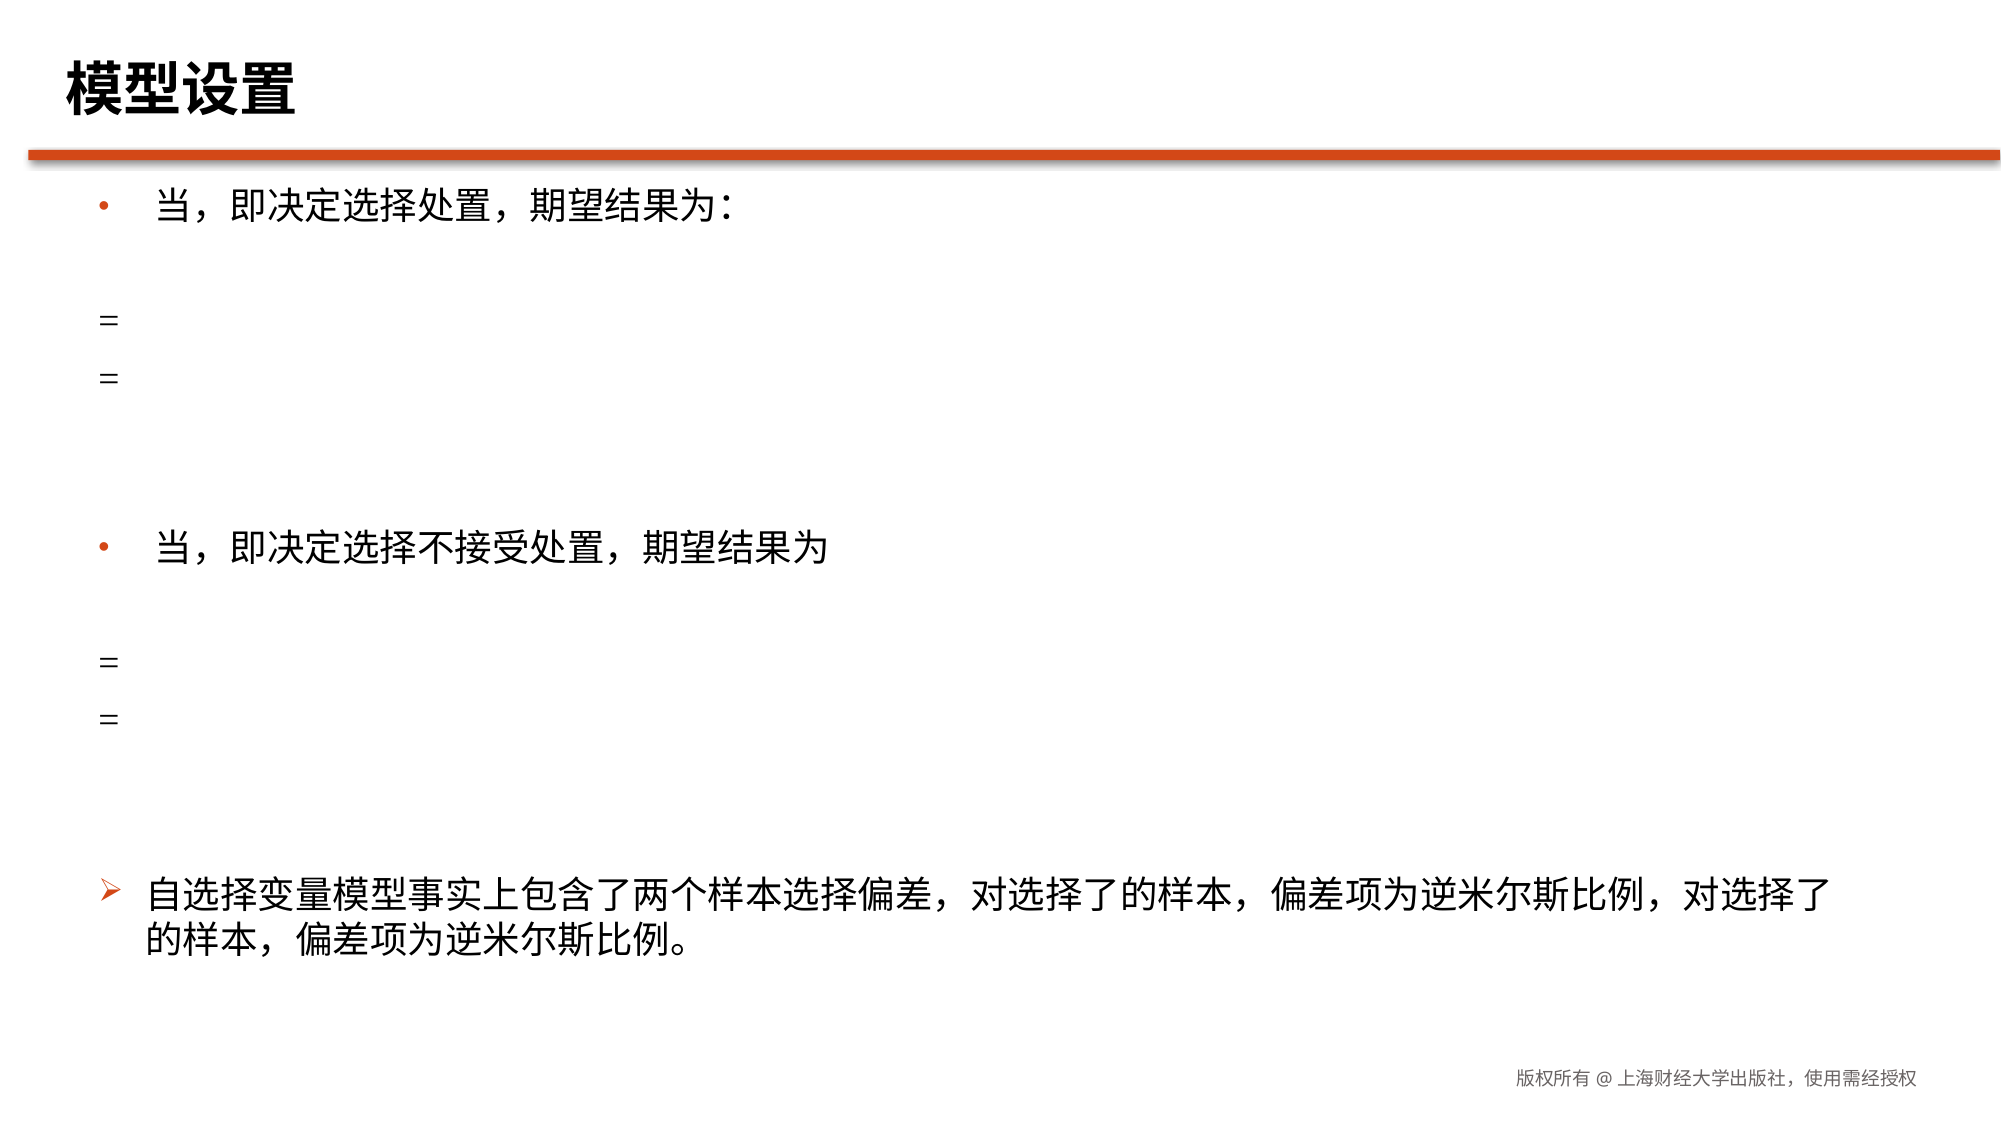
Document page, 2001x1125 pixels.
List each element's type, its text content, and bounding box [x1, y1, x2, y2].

footer 版权所有@上海财经大学出版社，使用需经授权 [1483, 1046, 1950, 1109]
title 模型设置 [50, 50, 1825, 138]
